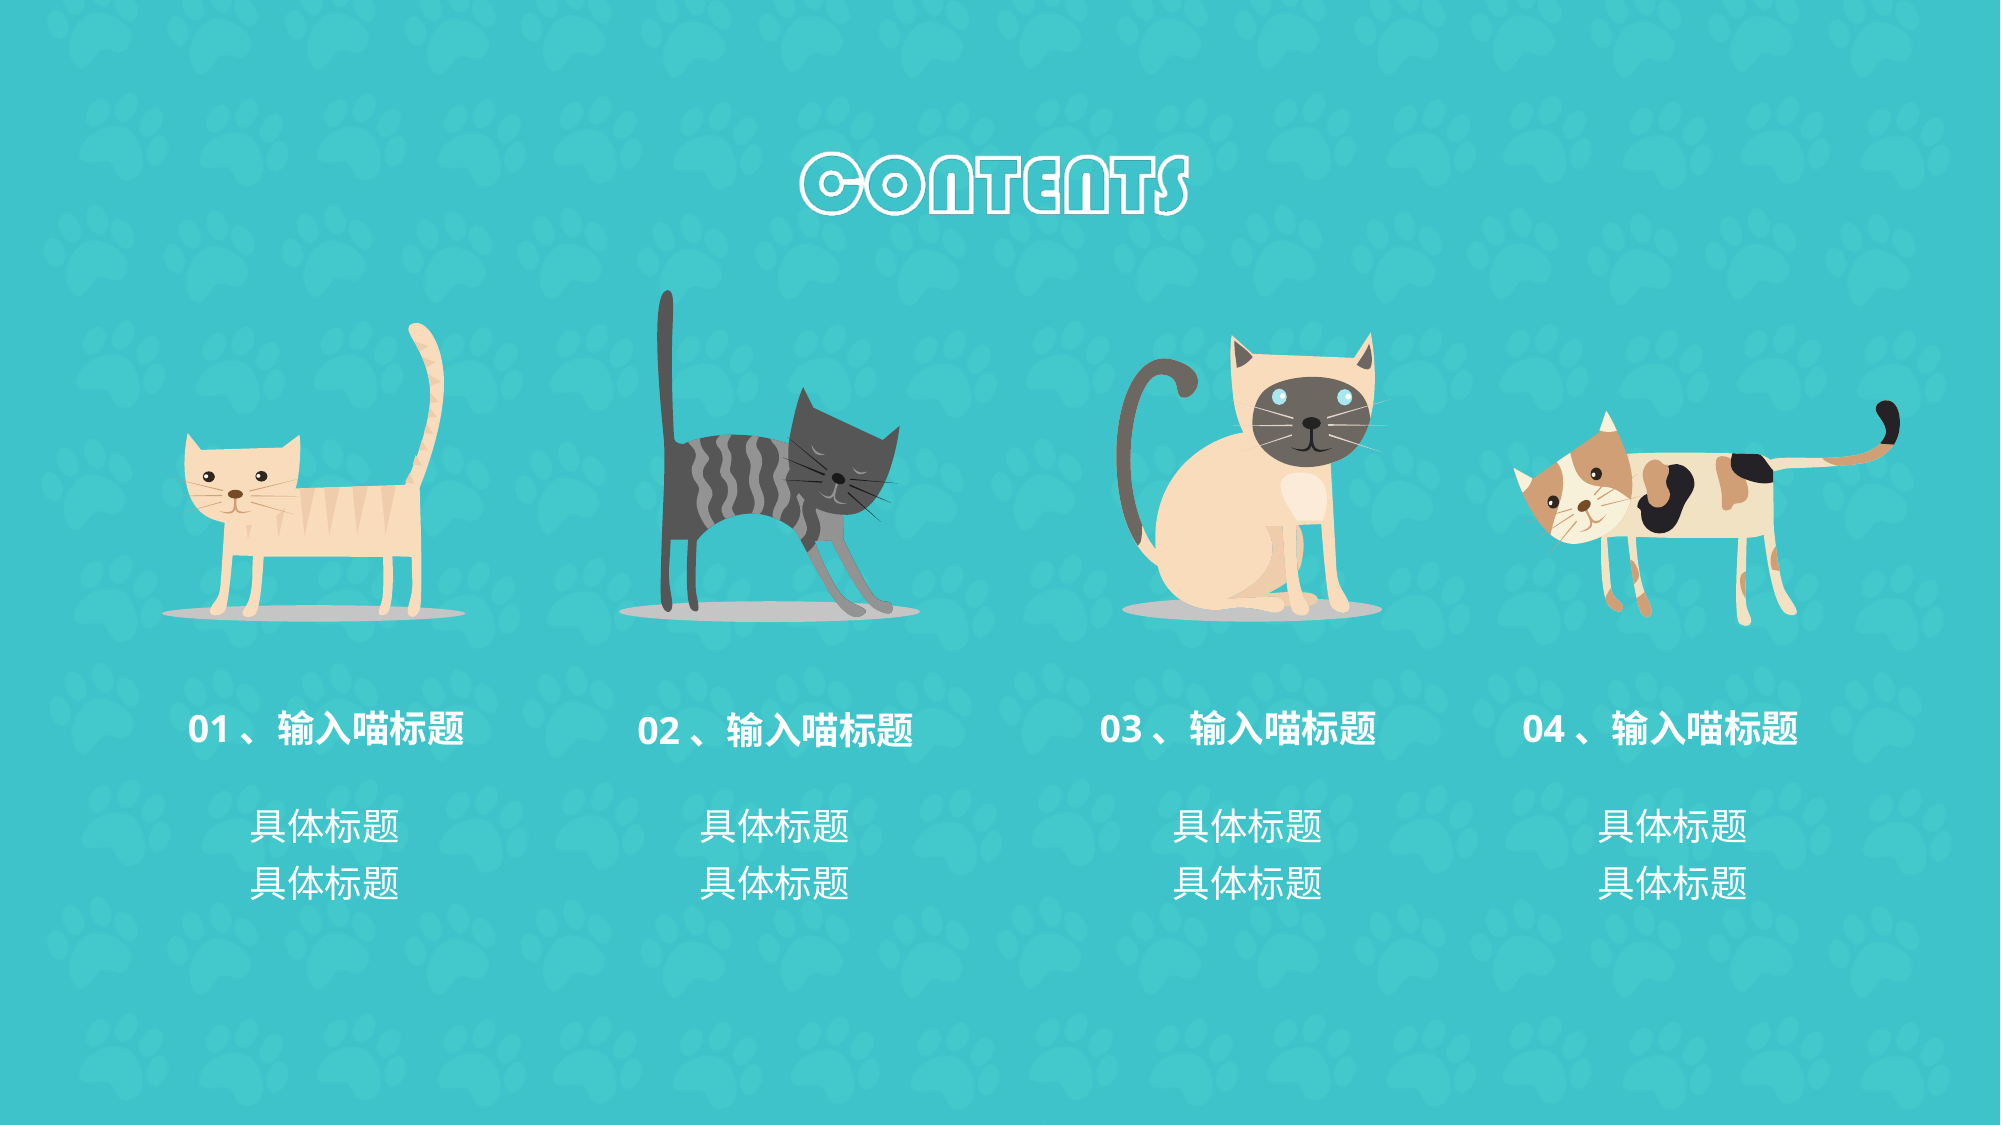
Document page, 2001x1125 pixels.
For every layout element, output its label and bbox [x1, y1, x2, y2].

text_box [1107, 332, 1392, 622]
text_box [619, 289, 920, 623]
text_box [1513, 390, 1903, 629]
text_box [161, 318, 466, 622]
picture [0, 0, 2000, 1125]
